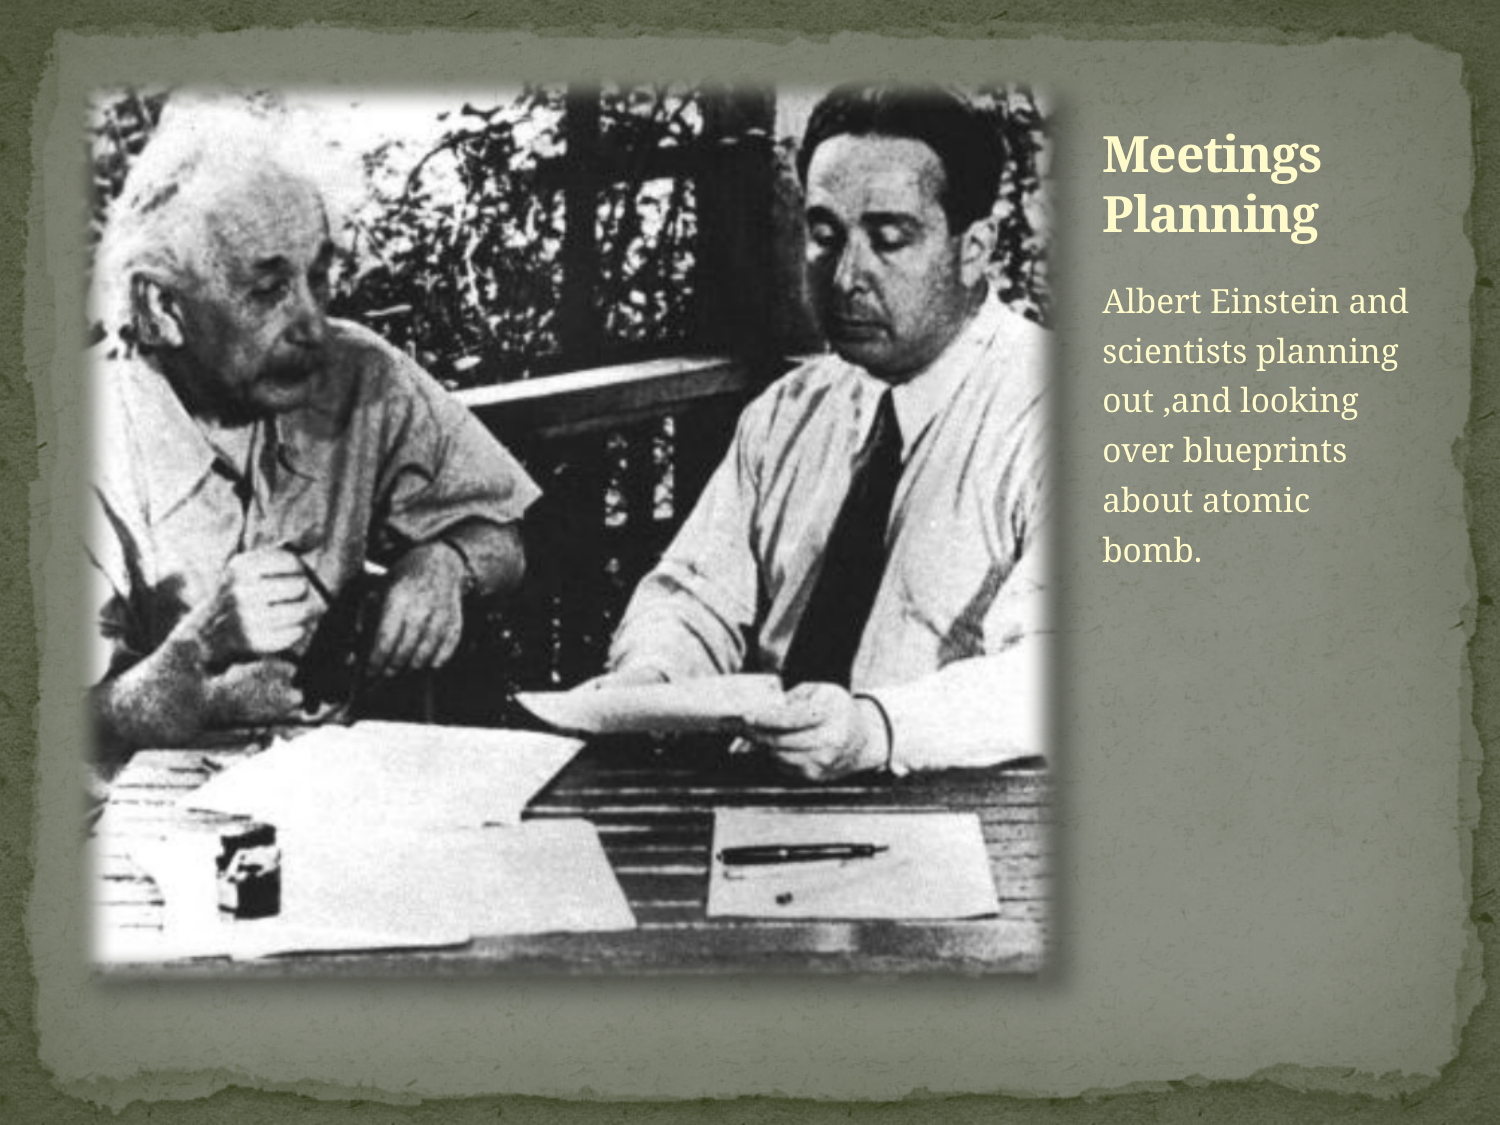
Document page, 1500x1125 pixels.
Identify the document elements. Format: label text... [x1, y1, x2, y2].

title Meetings Planning [1087, 74, 1425, 250]
picture [75, 75, 1061, 986]
list Albert Einstein and scientists planning out ,and looking over blueprints about atomic bomb. [1087, 262, 1425, 988]
